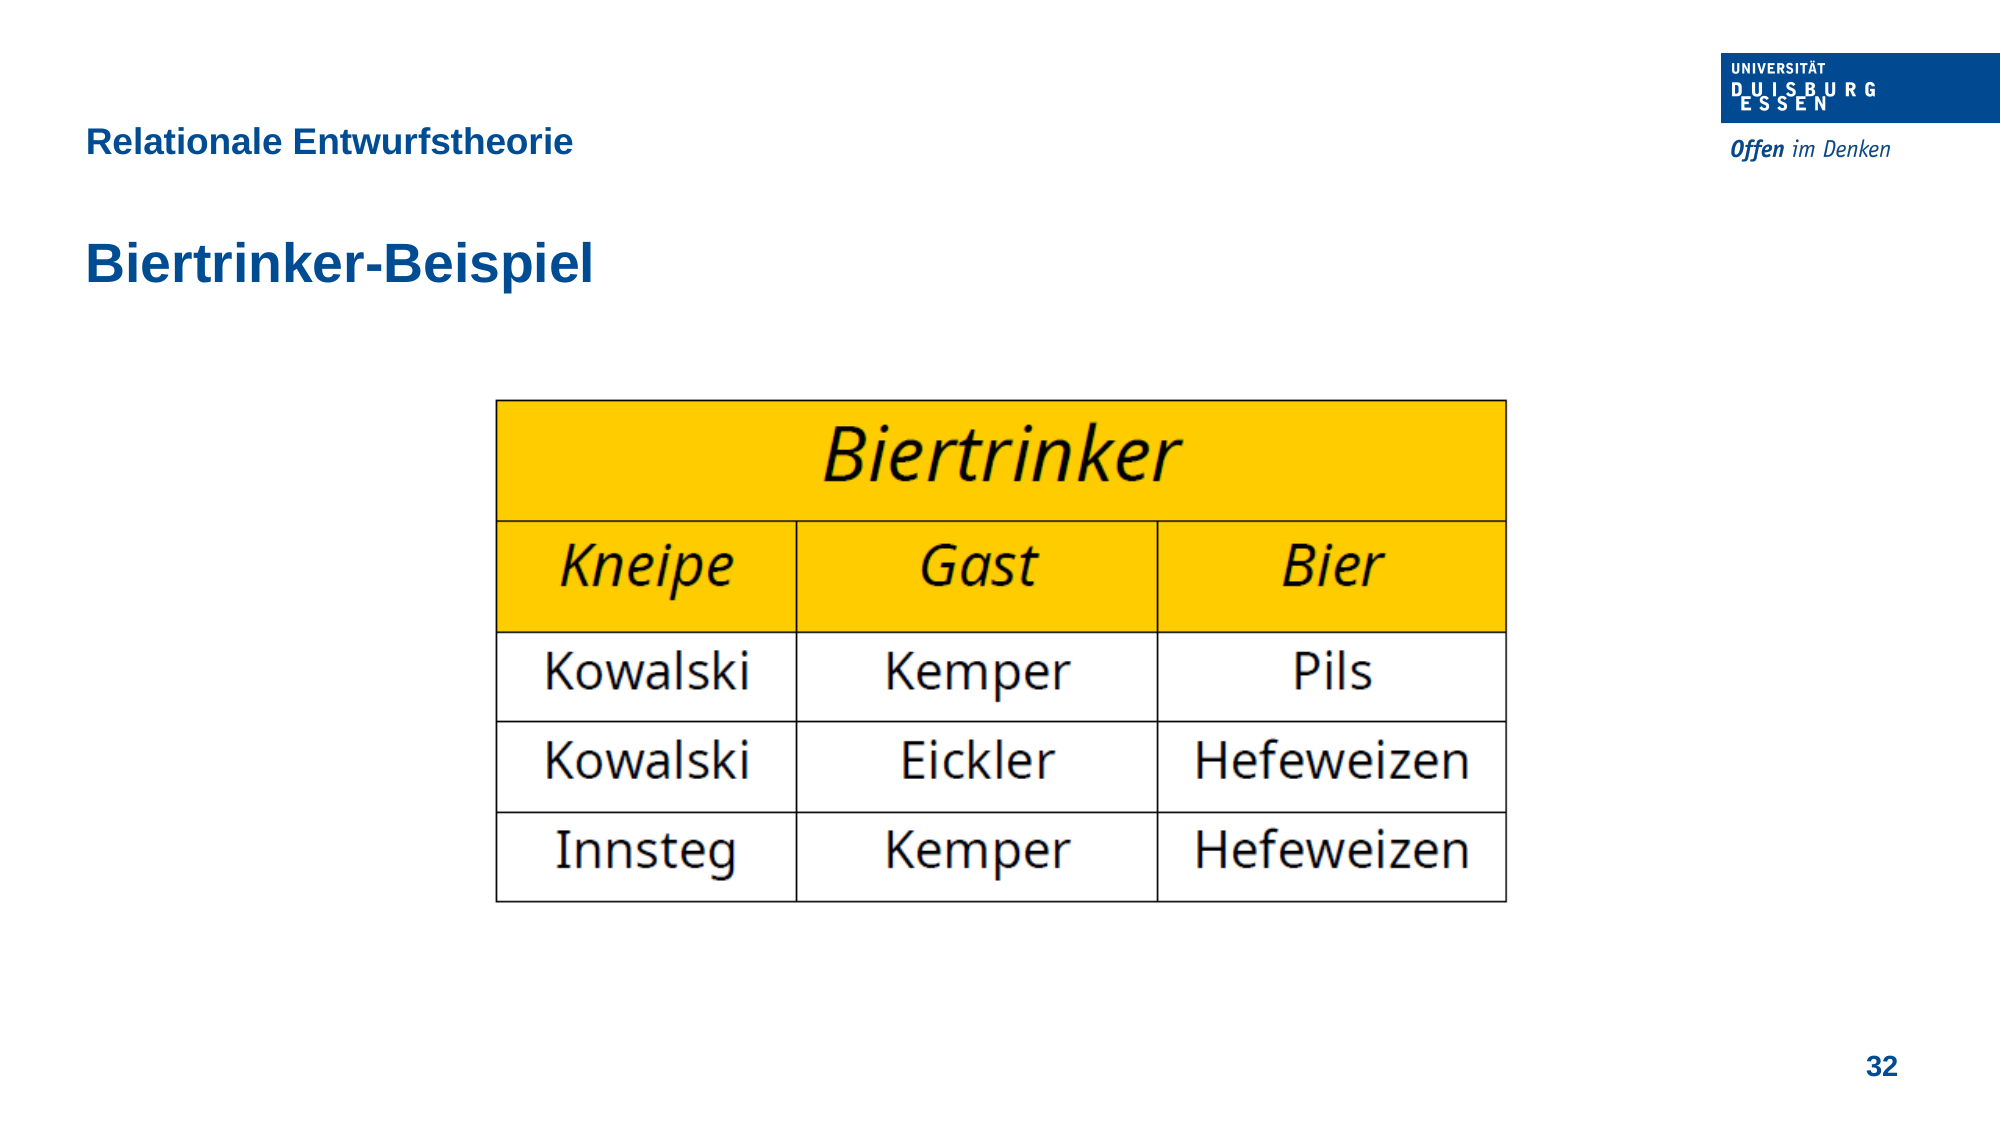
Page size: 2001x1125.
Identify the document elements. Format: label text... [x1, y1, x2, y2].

picture [1721, 53, 2000, 162]
list Biertrinker-Beispiel [85, 227, 1694, 303]
picture [485, 389, 1515, 909]
list Relationale Entwurfstheorie [85, 122, 1694, 163]
slide_number 32 [1677, 1039, 1914, 1081]
